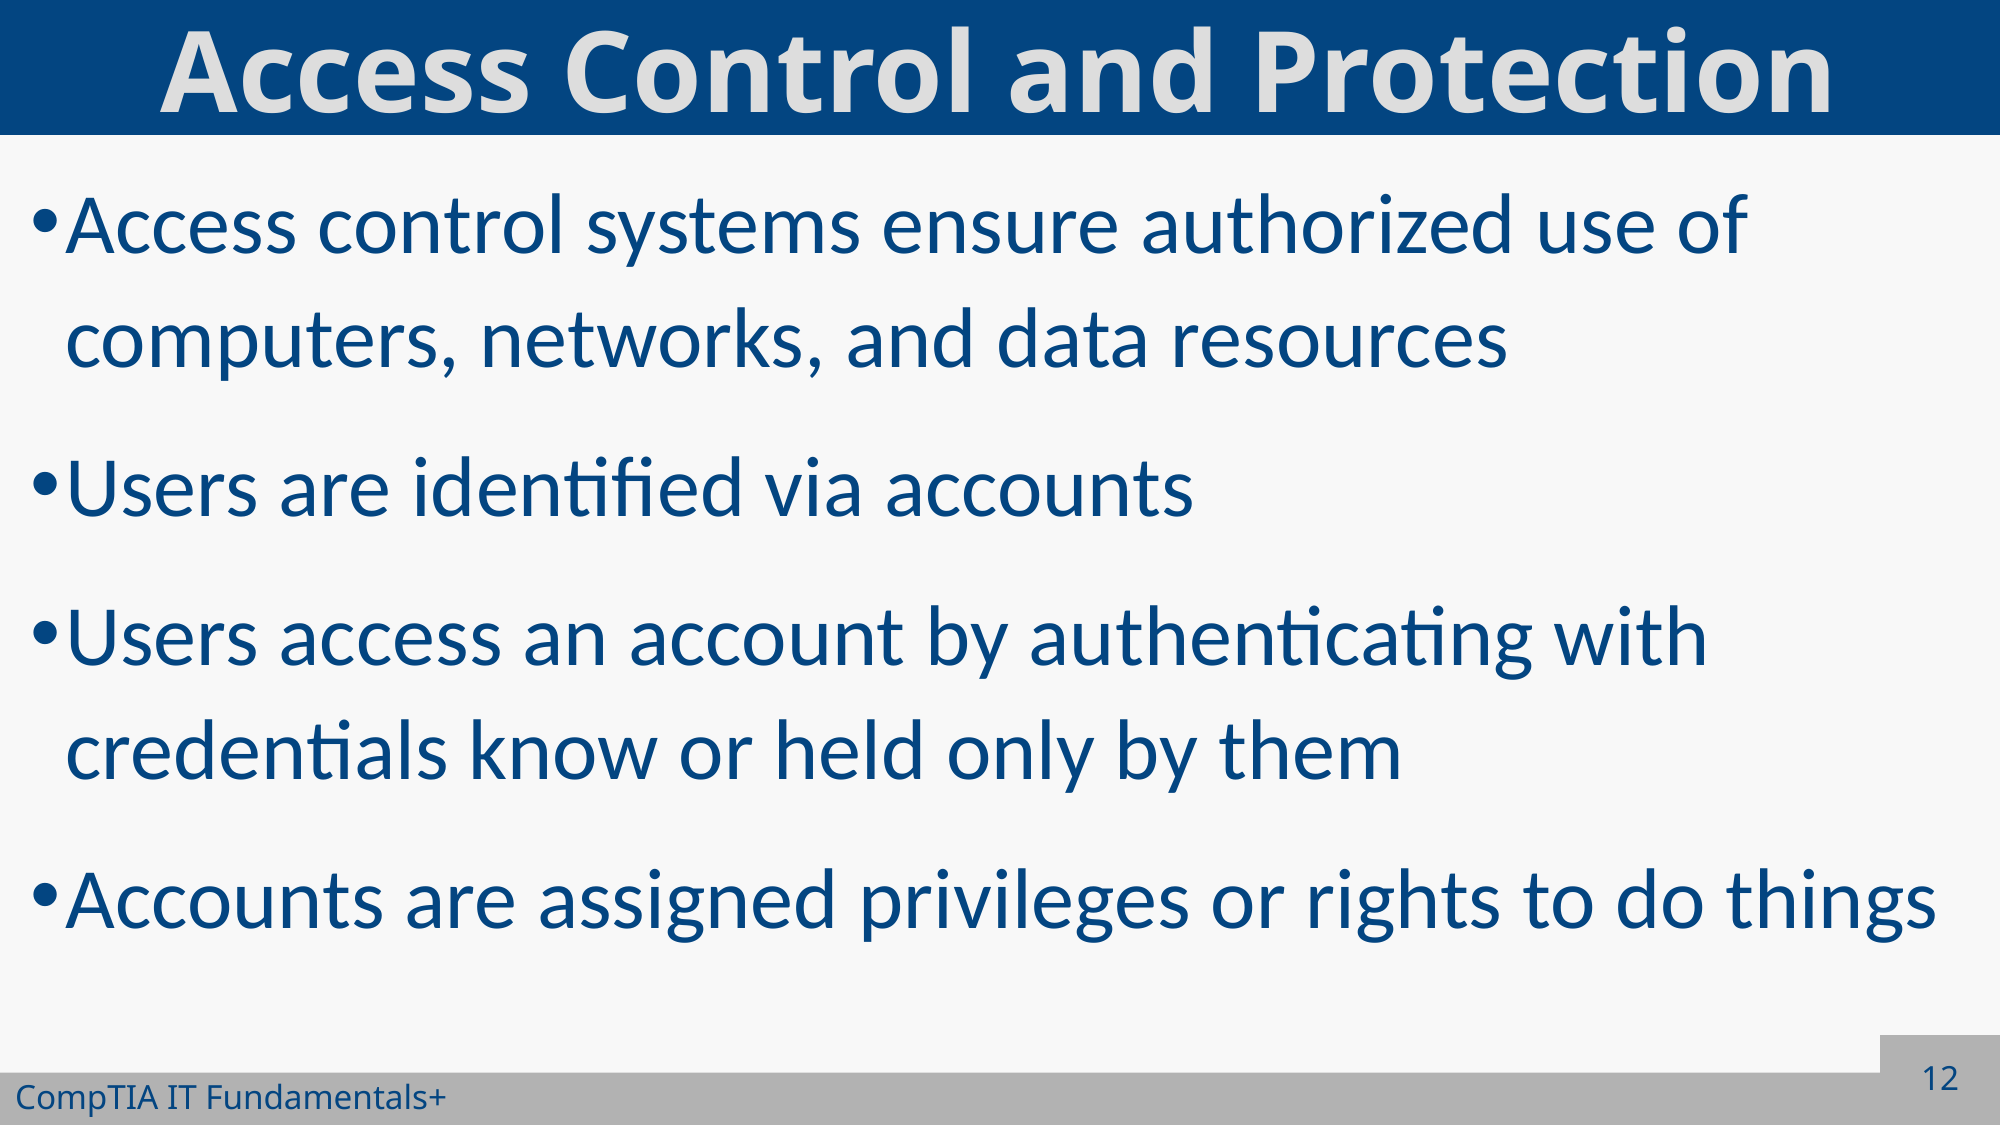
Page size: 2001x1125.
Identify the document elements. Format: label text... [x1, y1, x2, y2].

footer CompTIA IT Fundamentals+ [0, 1072, 1880, 1125]
list Access control systems ensure authorized use of computers, networks, and data resources Users are identified via accounts Users access an account by authenticating with credentials know or held only by them Accounts are assigned privileges or rights to do things [15, 149, 1980, 1065]
slide_number 12 [1880, 1035, 2000, 1125]
title Access Control and Protection [0, 0, 2000, 135]
